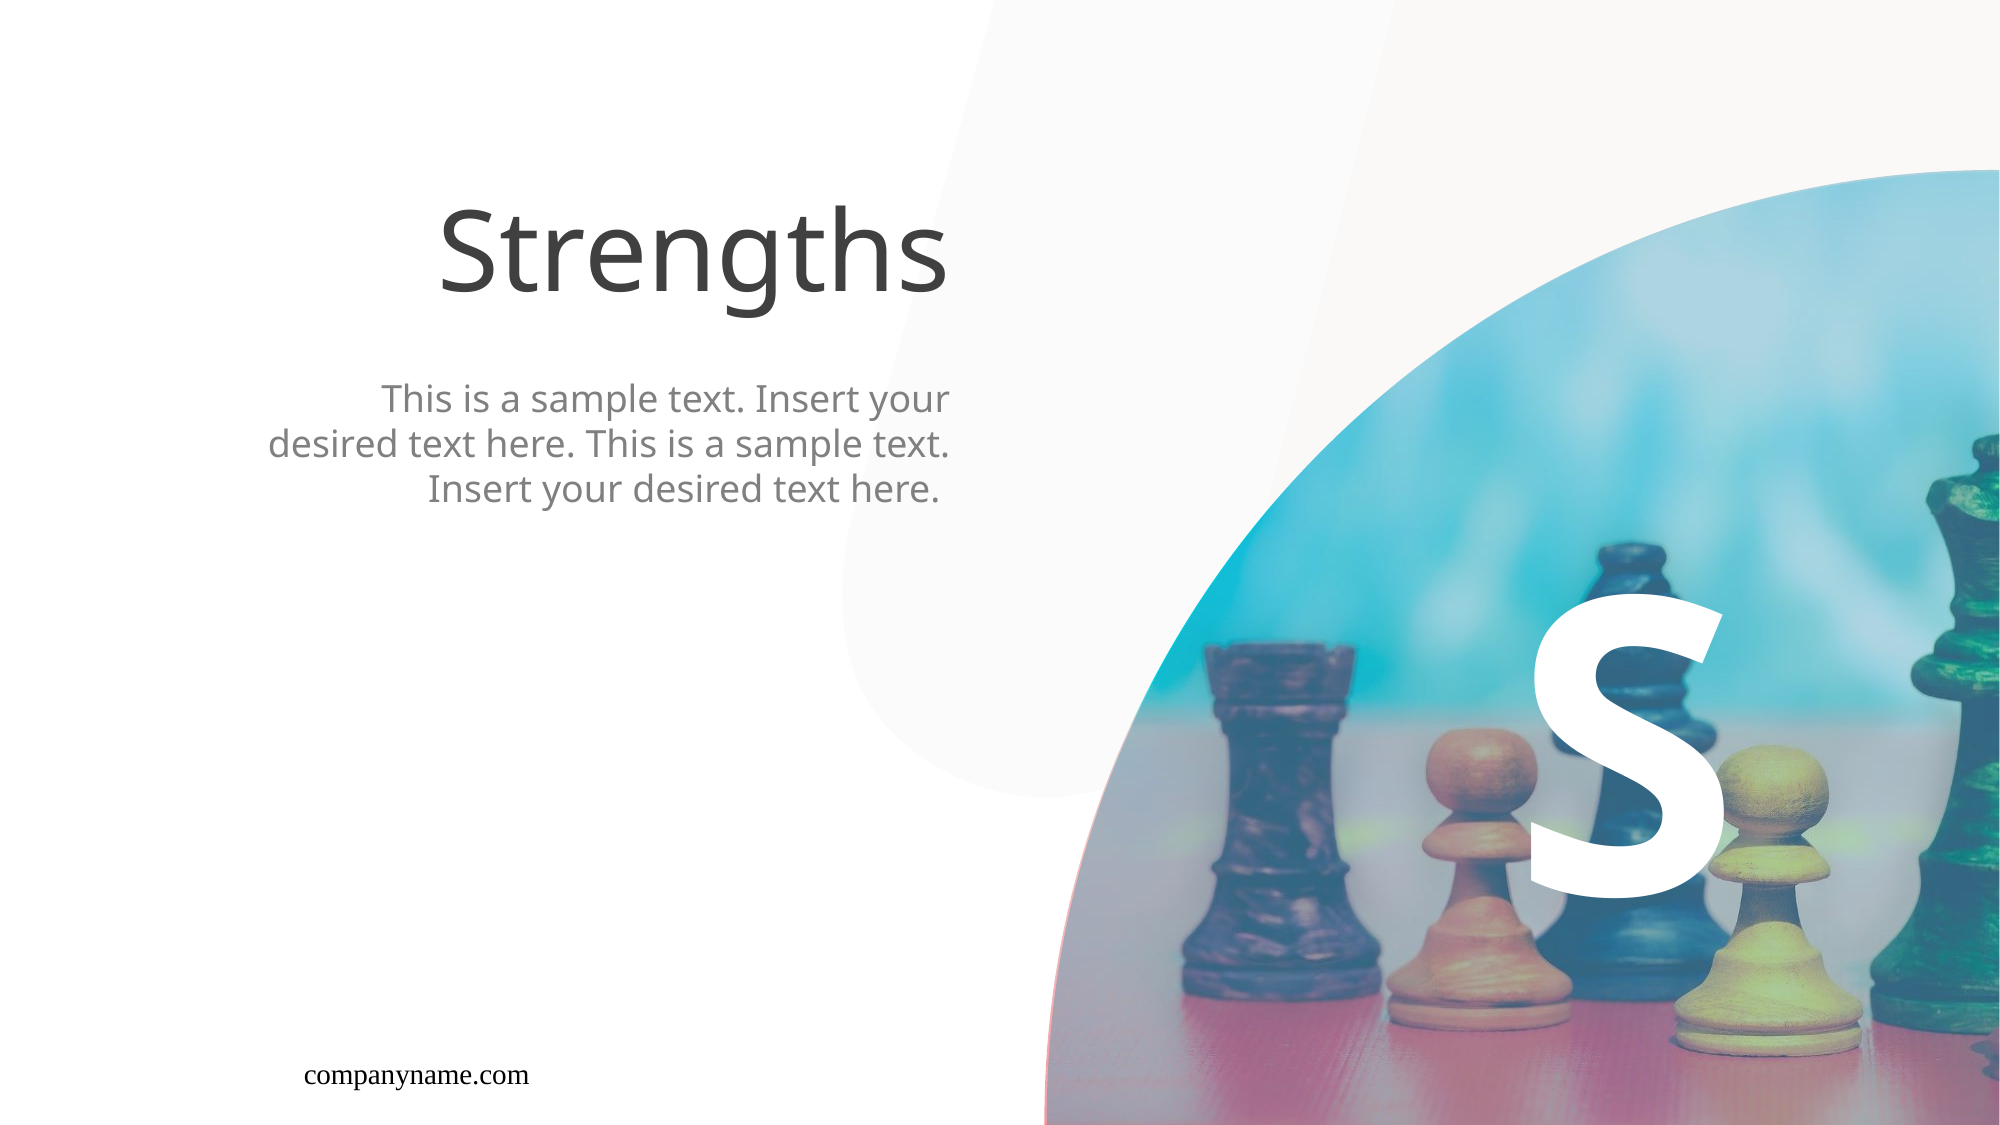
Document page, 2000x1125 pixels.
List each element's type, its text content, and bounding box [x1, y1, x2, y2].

footer companyname.com [99, 1042, 734, 1103]
text_box This is a sample text. Insert your desired text here. This is a sample text. Insert your desired text here. [248, 367, 951, 518]
picture [1044, 171, 2000, 1125]
text_box Strengths [248, 171, 951, 322]
text_box [1931, 167, 2000, 171]
